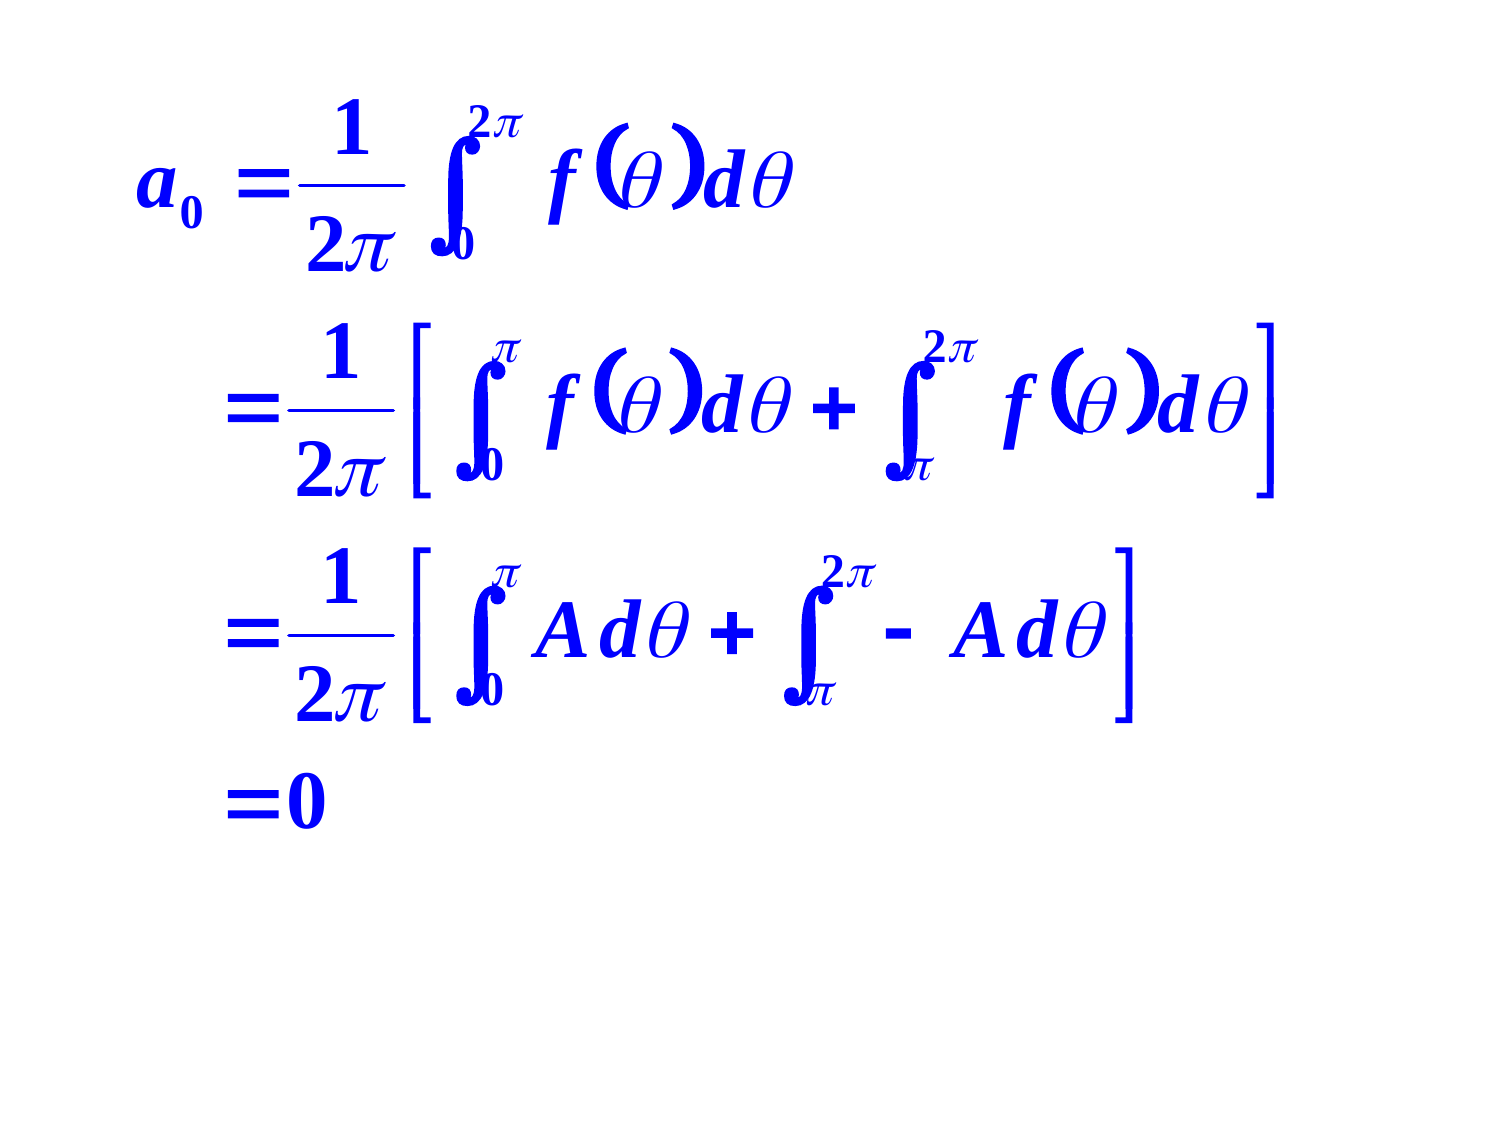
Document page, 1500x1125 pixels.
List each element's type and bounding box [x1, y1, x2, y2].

text_box [124, 74, 1301, 859]
